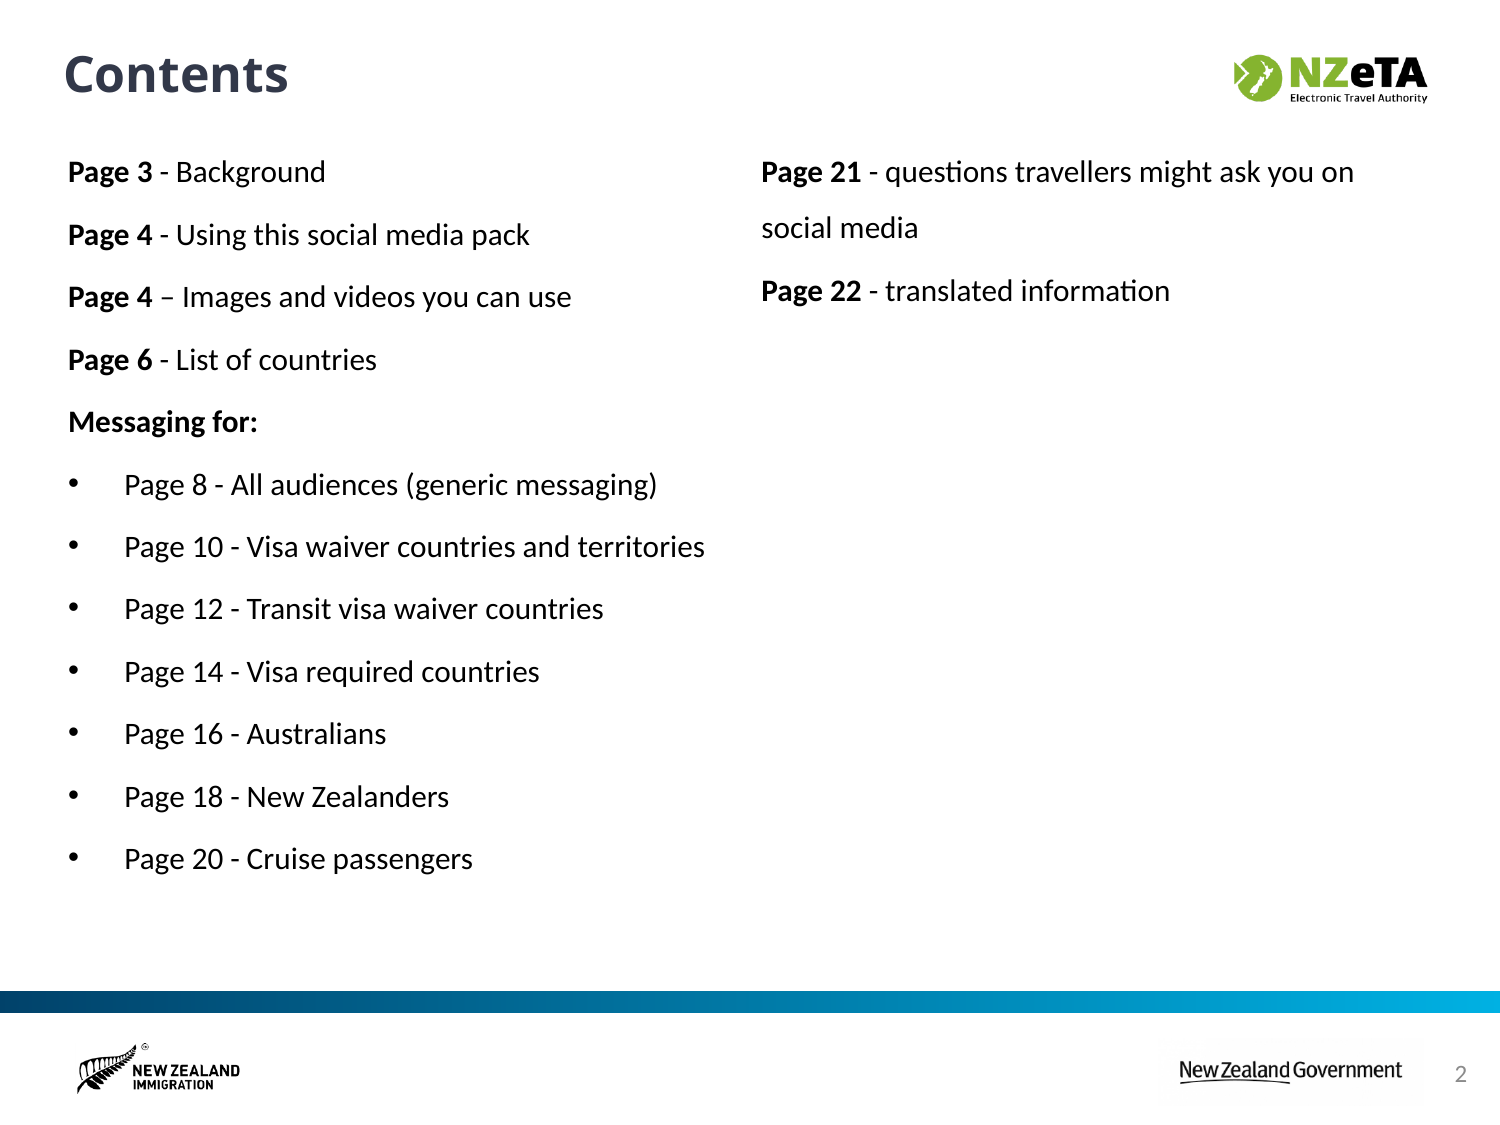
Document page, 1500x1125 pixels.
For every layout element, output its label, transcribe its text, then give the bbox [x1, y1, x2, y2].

picture [0, 0, 1500, 990]
list Page 3 - Background Page 4 - Using this social media pack Page 4 – Images and videos you can use Page 6 - List of countries Messaging for: Page 8 - All audiences (generic messaging) Page 10 - Visa waiver countries and territories Page 12 - Transit visa waiver countries Page 14 - Visa required countries Page 16 - Australians Page 18 - New Zealanders Page 20 - Cruise passengers [53, 127, 746, 516]
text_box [0, 990, 1500, 1125]
text_box Contents [48, 19, 1410, 127]
text_box Page 21 - questions travellers might ask you on social media Page 22 - translated information [746, 125, 1444, 516]
